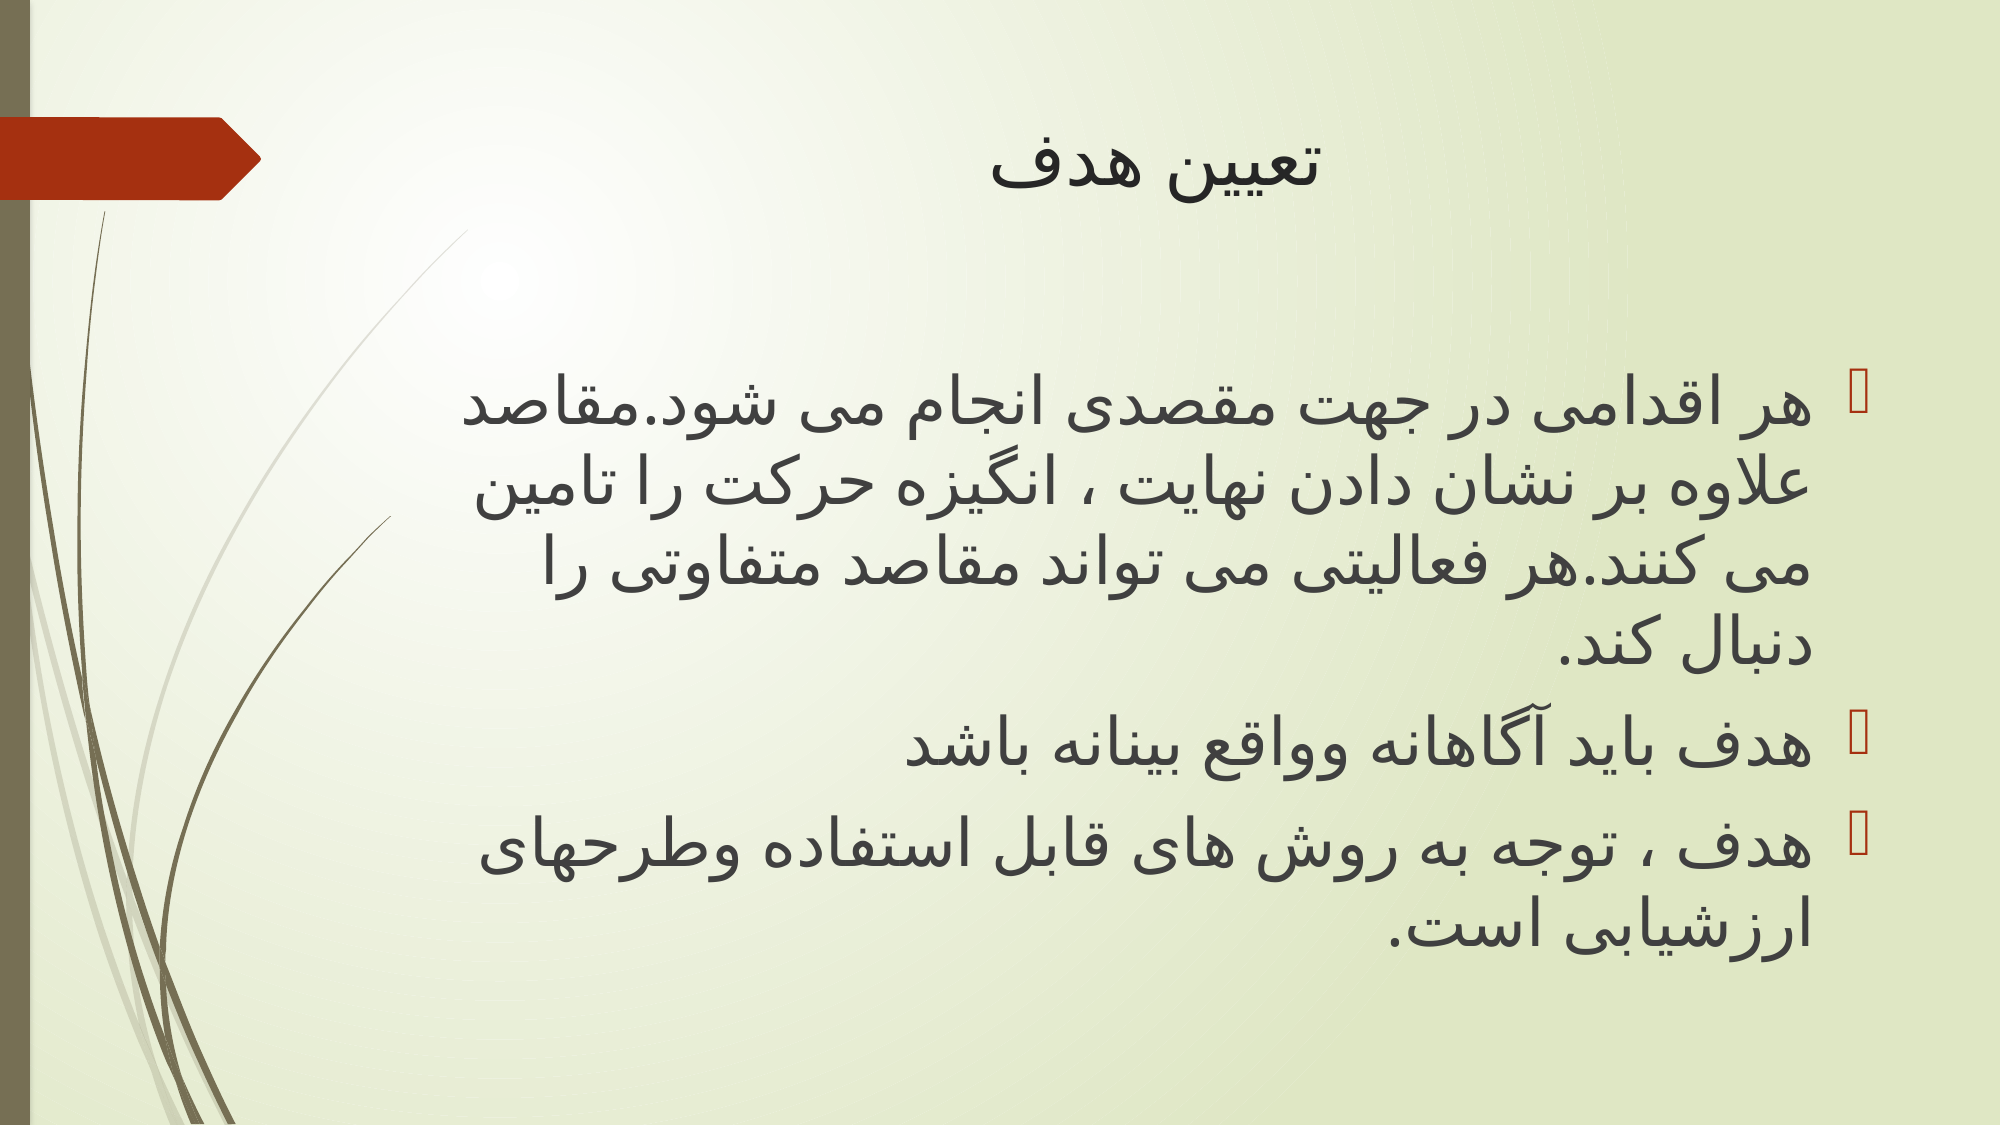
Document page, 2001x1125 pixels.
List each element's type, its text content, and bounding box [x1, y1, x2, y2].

title تعیین هدف [425, 102, 1888, 313]
list هر اقدامی در جهت مقصدی انجام می شود.مقاصد علاوه بر نشان دادن نهایت ، انگیزه حرکت را تامین می کنند.هر فعالیتی می تواند مقاصد متفاوتی را دنبال کند. هدف باید آگاهانه وواقع بینانه باشد هدف ، توجه به روش های قابل استفاده وطرحهای ارزشیابی است. [424, 350, 1888, 970]
